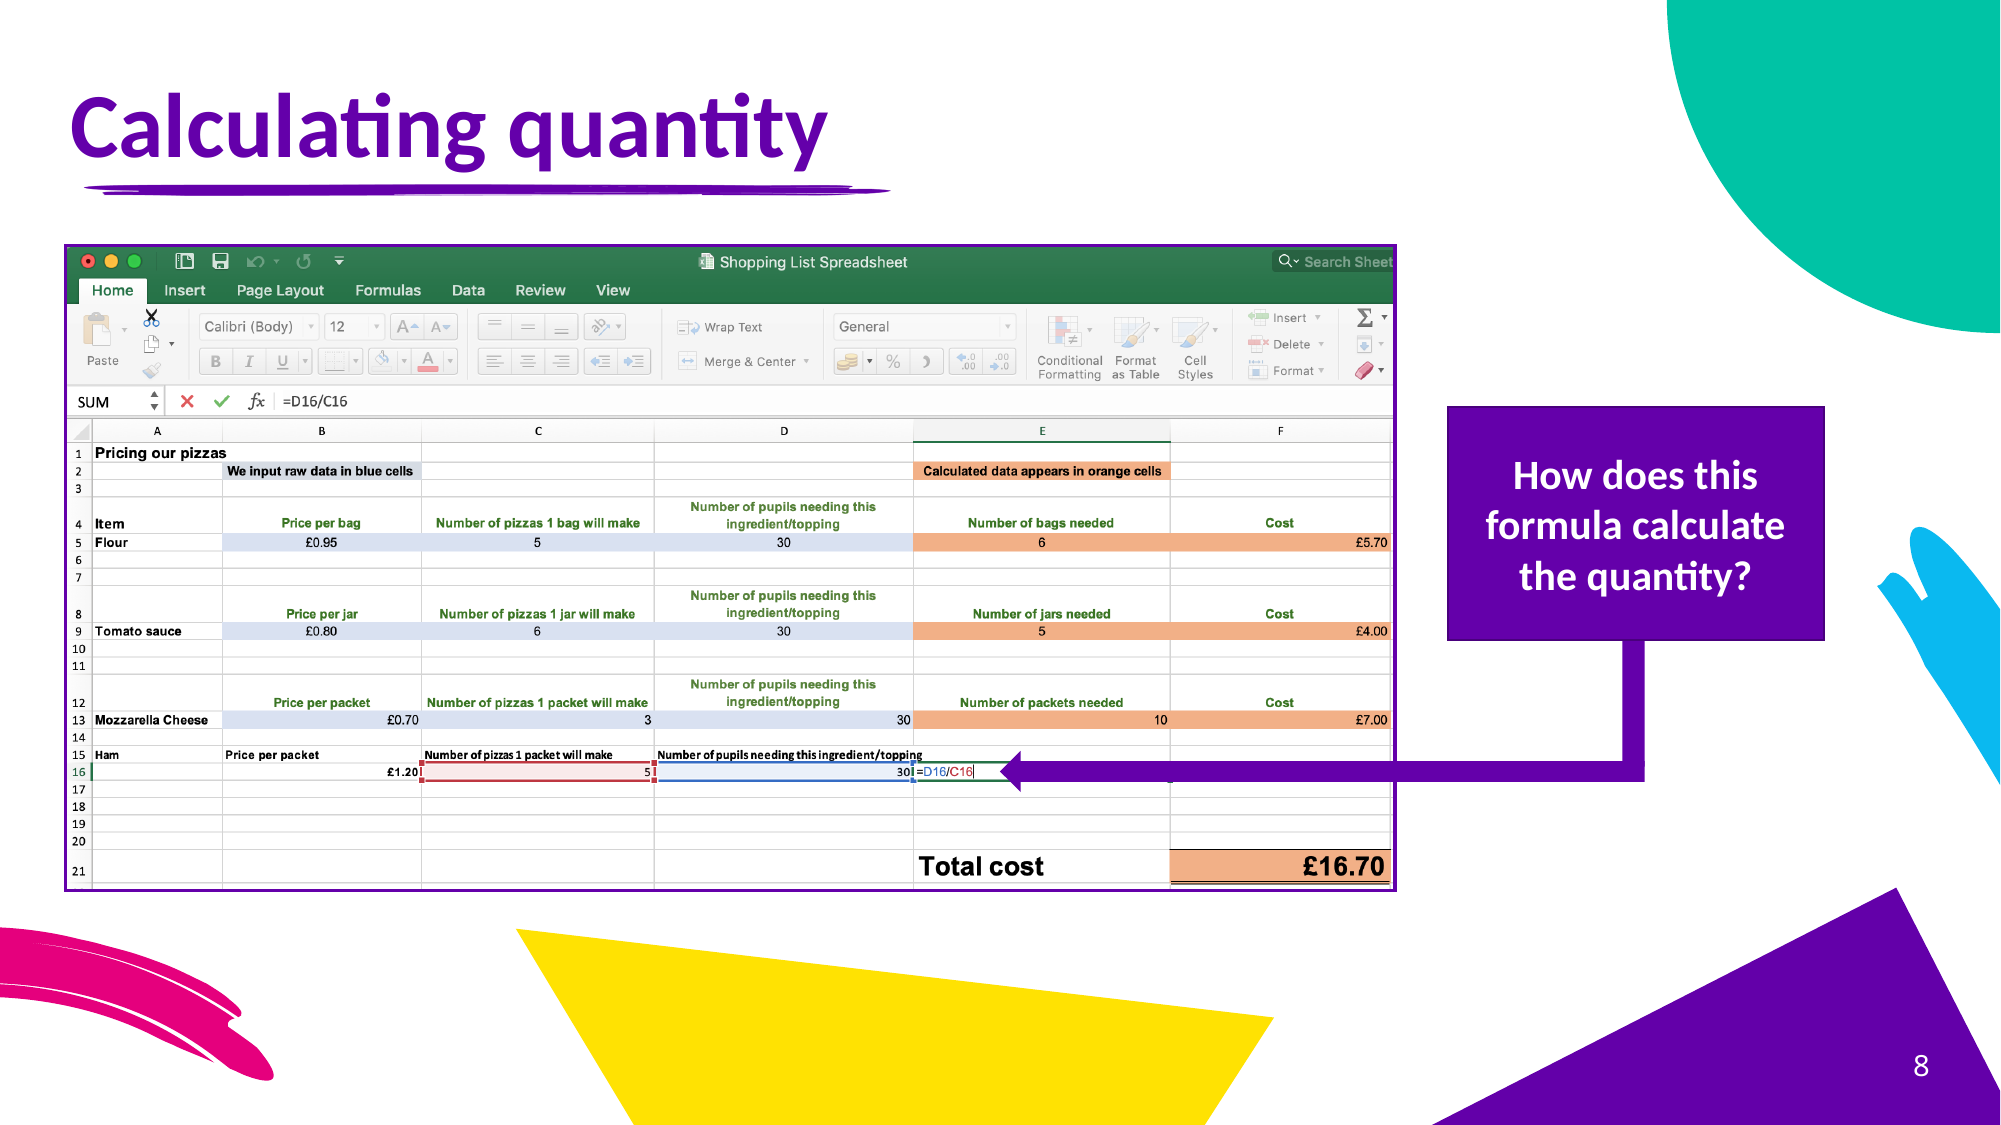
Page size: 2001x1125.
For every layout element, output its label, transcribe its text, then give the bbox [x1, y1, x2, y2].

picture [66, 247, 1394, 890]
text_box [999, 618, 1645, 793]
slide_number 8 [1673, 1037, 1945, 1097]
text_box How does this formula calculate the quantity? [1447, 406, 1825, 641]
title Calculating quantity [55, 30, 1175, 226]
